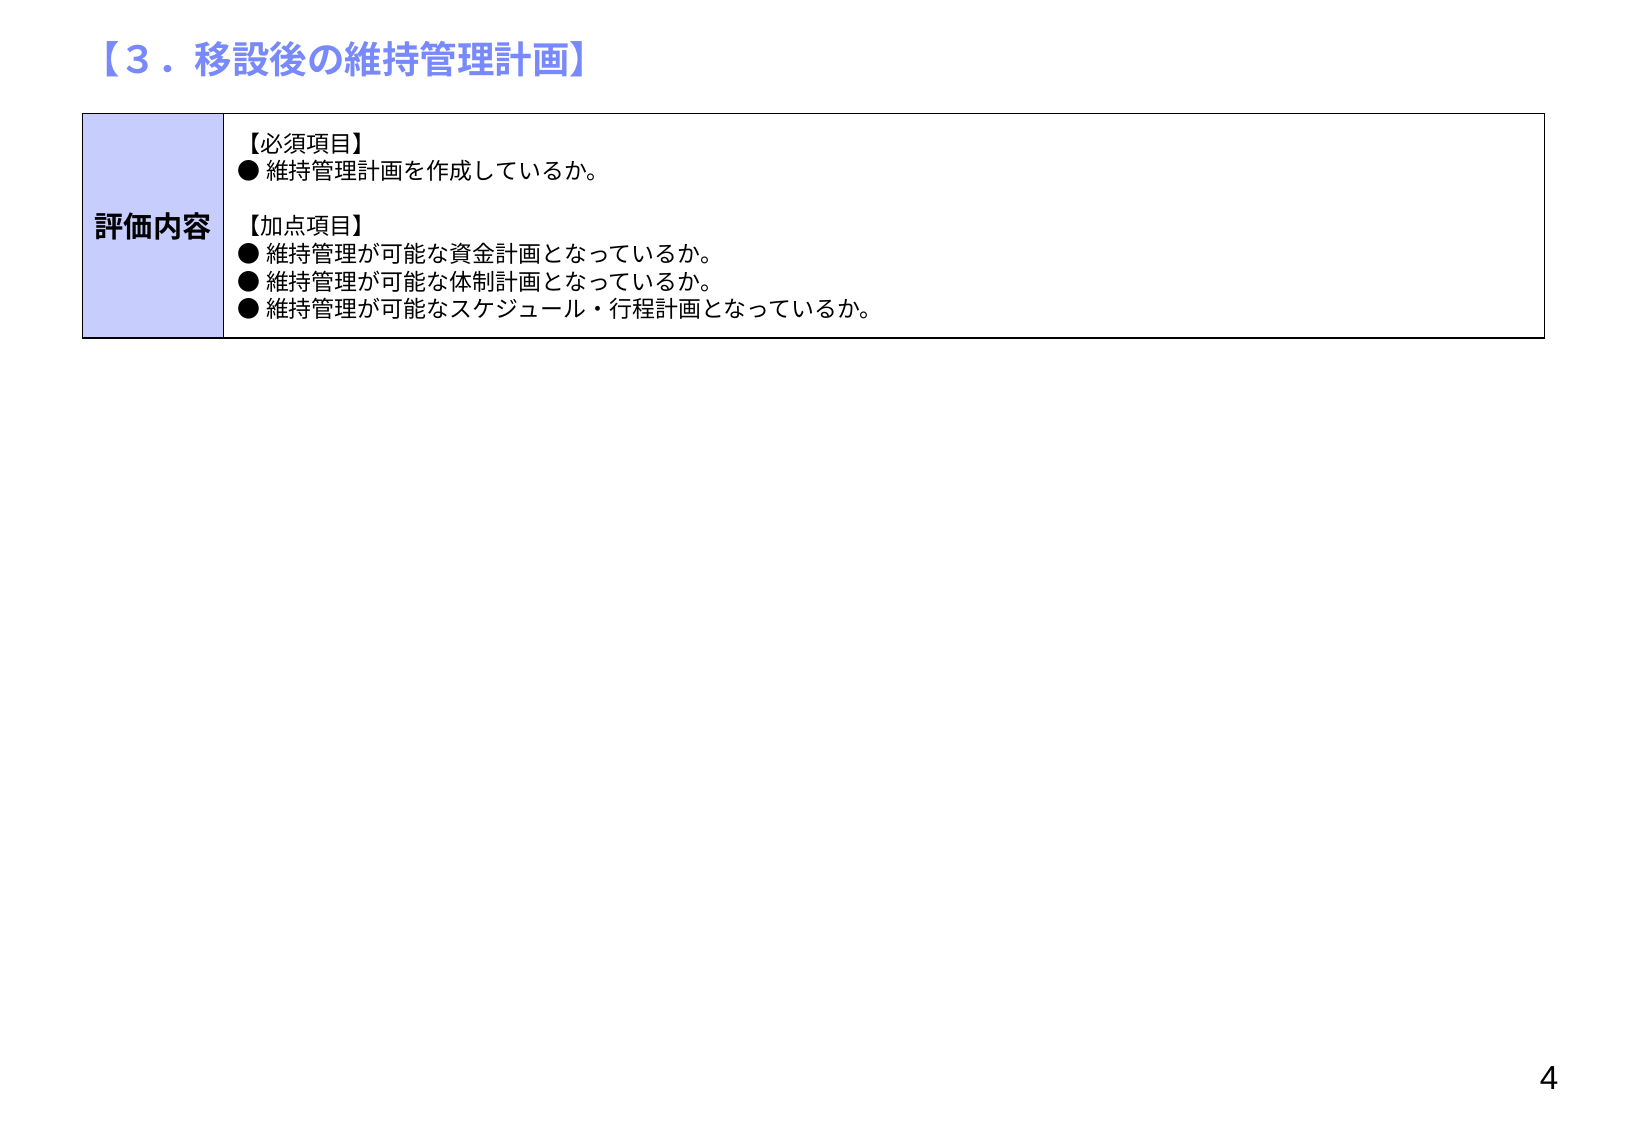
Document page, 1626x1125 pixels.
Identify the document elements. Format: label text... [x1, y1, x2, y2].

slide_number 4 [1487, 1045, 1602, 1099]
title 【３．移設後の維持管理計画】 [82, 19, 1545, 91]
text_box 評価内容 [82, 113, 224, 338]
text_box 【必須項目】 ●維持管理計画を作成しているか。 【加点項目】 ●維持管理が可能な資金計画となっているか。 ●維持管理が可能な体制計画となっているか。 ●維持管理が可能なスケジュール・行程計画となっているか。 [224, 113, 1545, 338]
